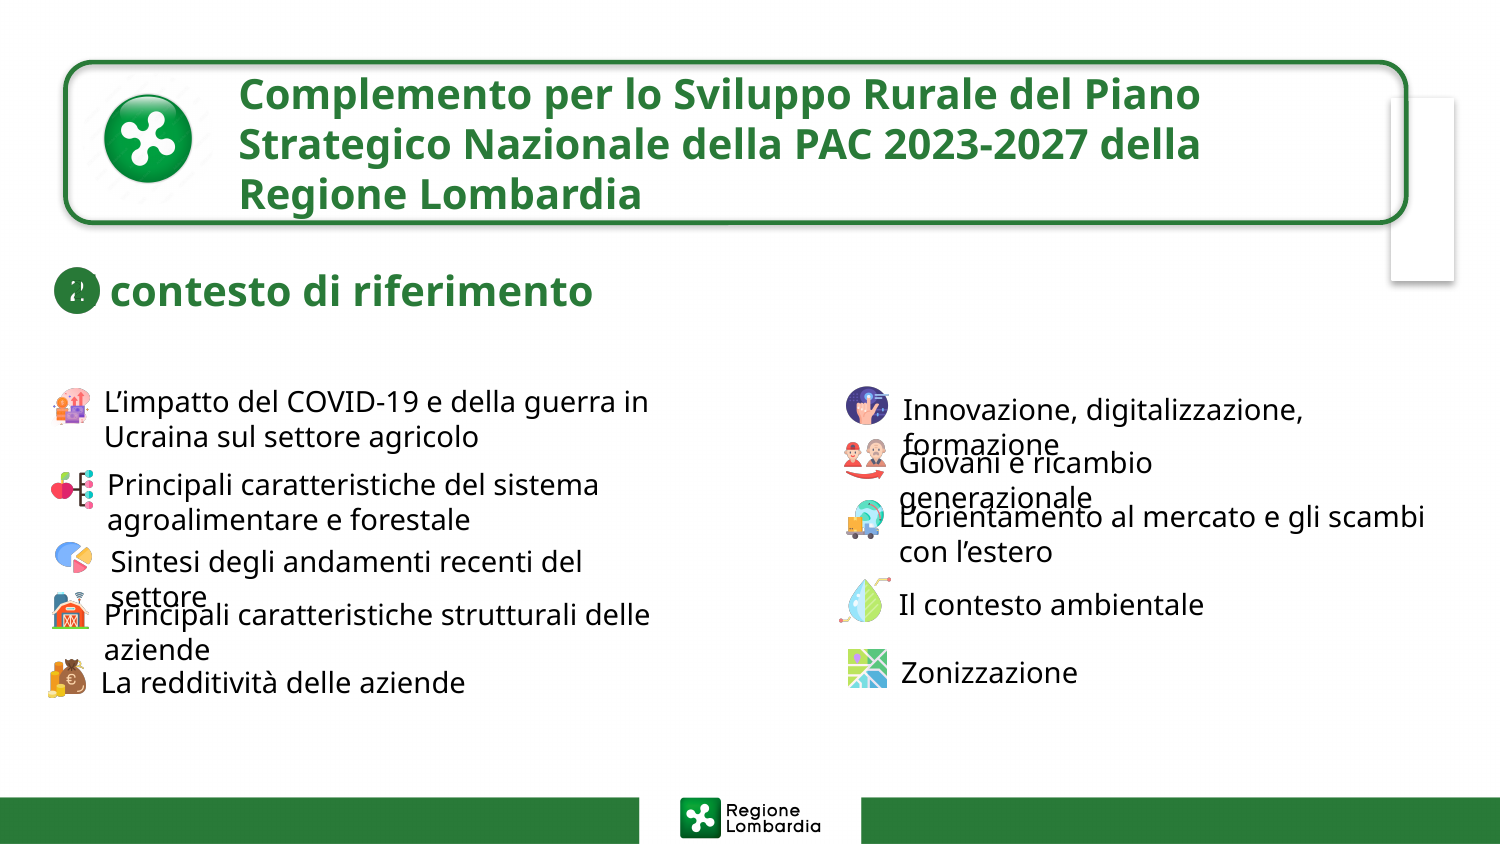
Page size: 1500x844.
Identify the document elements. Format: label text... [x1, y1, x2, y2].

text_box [51, 588, 751, 640]
text_box [1391, 98, 1454, 281]
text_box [845, 384, 1454, 471]
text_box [53, 535, 697, 587]
text_box Il contesto di riferimento [49, 257, 614, 323]
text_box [843, 437, 1339, 489]
title Complemento per lo Sviluppo Rurale del Piano Strategico Nazionale della PAC 2023-2027 della Regione Lombardia [223, 105, 1310, 181]
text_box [839, 574, 1339, 630]
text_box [47, 656, 541, 708]
text_box [64, 61, 1407, 224]
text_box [845, 490, 1473, 577]
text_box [51, 375, 744, 458]
picture [0, 0, 1500, 844]
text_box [848, 646, 1342, 698]
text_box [51, 458, 744, 546]
